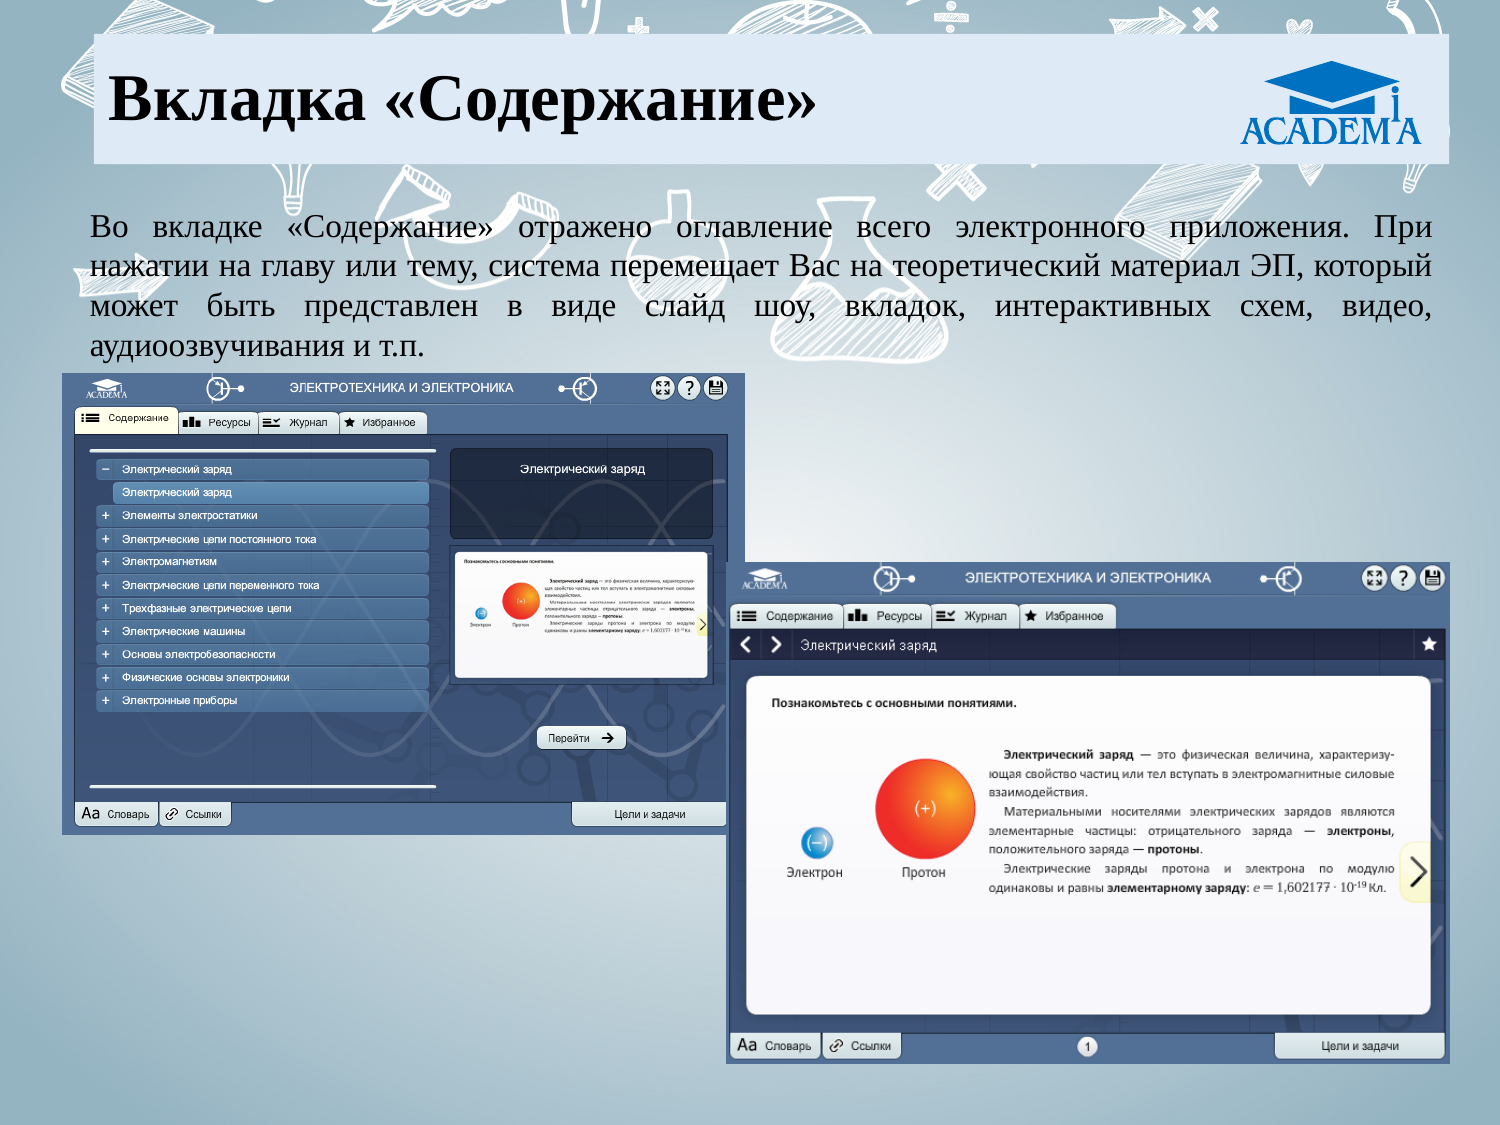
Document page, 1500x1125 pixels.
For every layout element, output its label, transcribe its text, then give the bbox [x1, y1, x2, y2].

text_box Во вкладке «Содержание» отражено оглавление всего электронного приложения. При нажатии на главу или тему, система перемещает Вас на теоретический материал ЭП, который может быть представлен в виде слайд шоу, вкладок, интерактивных схем, видео, аудиоозвучивания и т.п. [74, 196, 1450, 371]
picture [0, 0, 1500, 1125]
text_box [1240, 60, 1422, 145]
text_box Вкладка «Содержание» [93, 33, 1450, 165]
